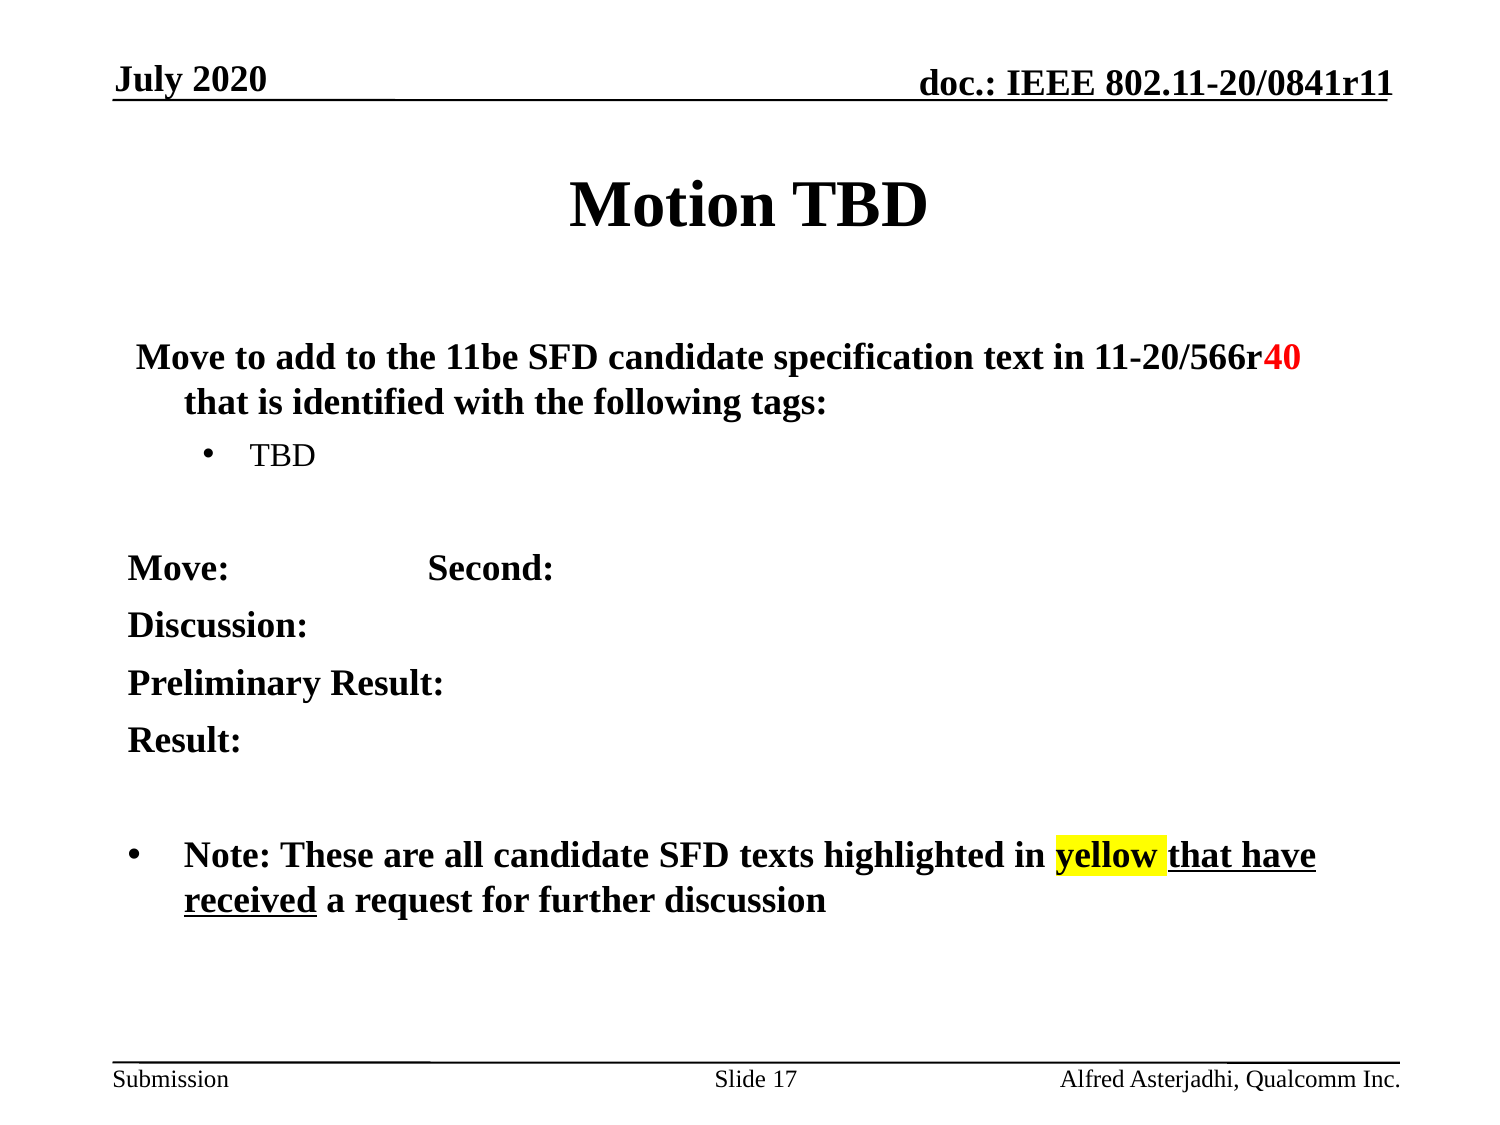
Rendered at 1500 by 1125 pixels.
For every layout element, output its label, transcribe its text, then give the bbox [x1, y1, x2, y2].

footer Alfred Asterjadhi, Qualcomm Inc. [878, 1061, 1402, 1093]
list Move to add to the 11be SFD candidate specification text in 11-20/566r40 that is identified with the following tags: TBD Move: Second: Discussion: Preliminary Result: Result: Note: These are all candidate SFD texts highlighted in yellow that have received a request for further discussion [112, 324, 1388, 1000]
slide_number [114, 54, 423, 100]
slide_number Slide 17 [712, 1061, 800, 1123]
title Motion TBD [112, 112, 1388, 288]
